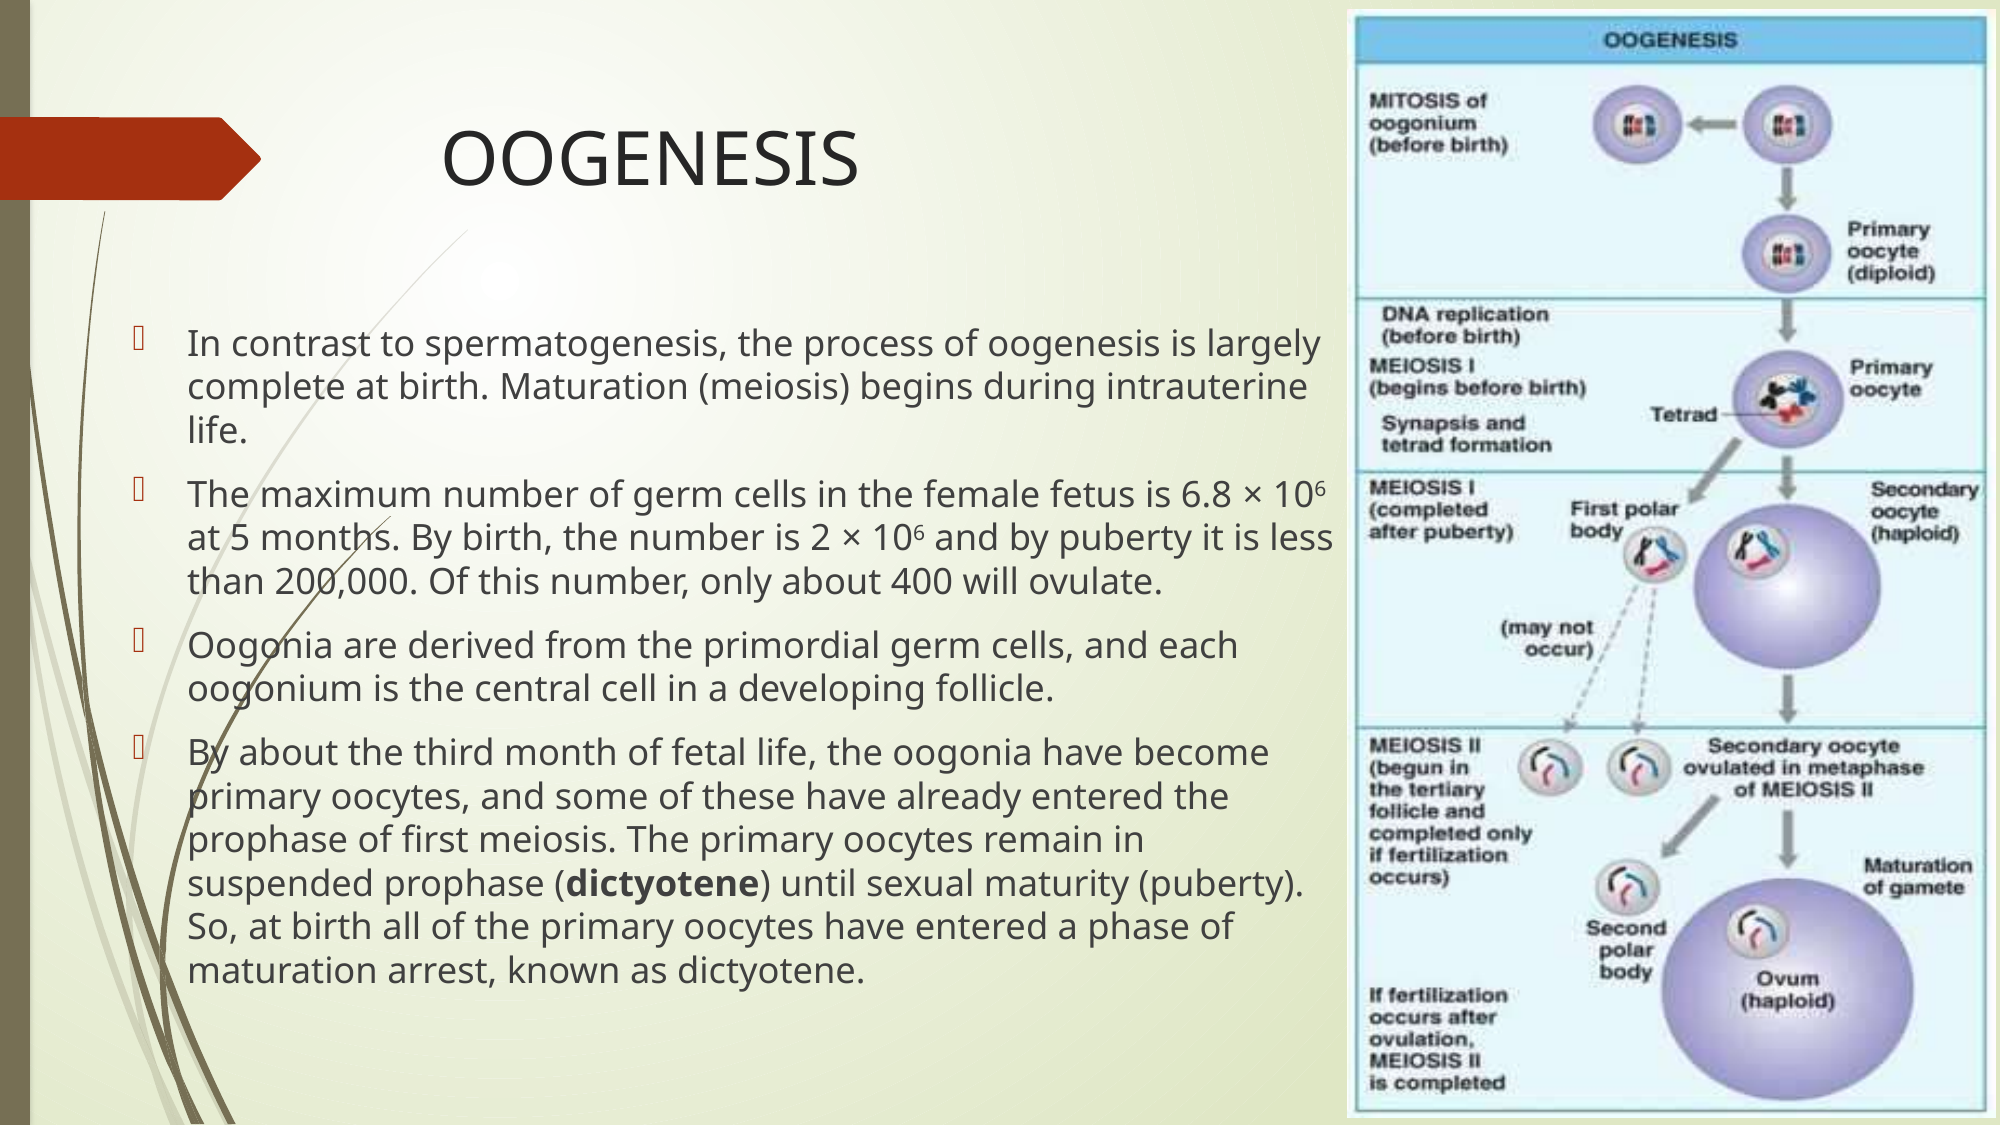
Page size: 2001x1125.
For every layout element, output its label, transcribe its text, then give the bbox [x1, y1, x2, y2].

list In contrast to spermatogenesis, the process of oogenesis is largely complete at birth. Maturation (meiosis) begins during intrauterine life. The maximum number of germ cells in the female fetus is 6.8 × 106 at 5 months. By birth, the number is 2 × 106 and by puberty it is less than 200,000. Of this number, only about 400 will ovulate. Oogonia are derived from the primordial germ cells, and each oogonium is the central cell in a developing follicle. By about the third month of fetal life, the oogonia have become primary oocytes, and some of these have already entered the prophase of first meiosis. The primary oocytes remain in suspended prophase (dictyotene) until sexual maturity (puberty). So, at birth all of the primary oocytes have entered a phase of maturation arrest, known as dictyotene. [117, 312, 1342, 1003]
picture [1347, 9, 1996, 1119]
title OOGENESIS [425, 102, 1342, 312]
